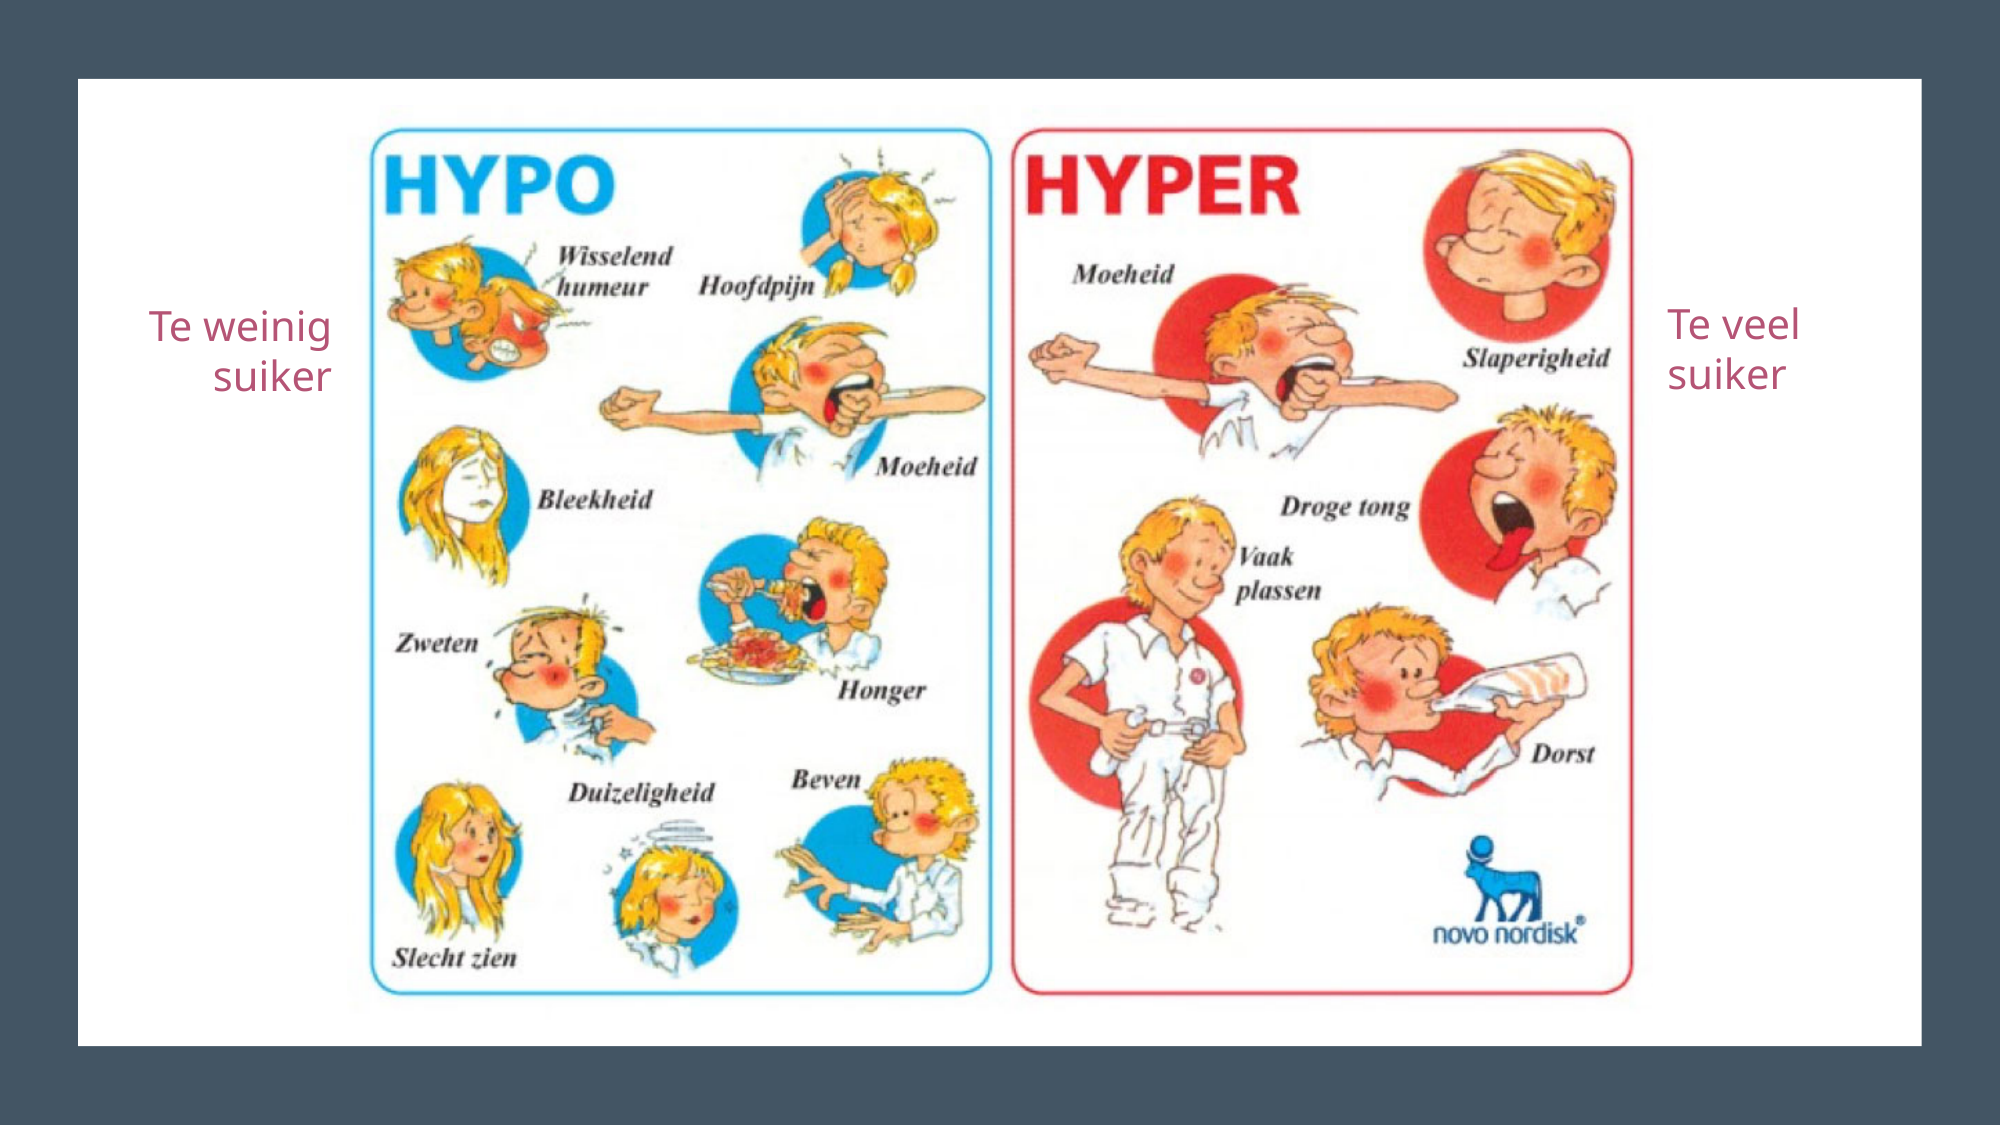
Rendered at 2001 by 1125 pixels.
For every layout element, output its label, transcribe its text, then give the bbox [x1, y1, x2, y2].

text_box [77, 77, 1923, 1048]
text_box [0, 0, 2000, 1125]
text_box Te weinig suiker [98, 292, 340, 408]
picture [346, 105, 1653, 1020]
text_box Te veel suiker [1657, 290, 1835, 406]
